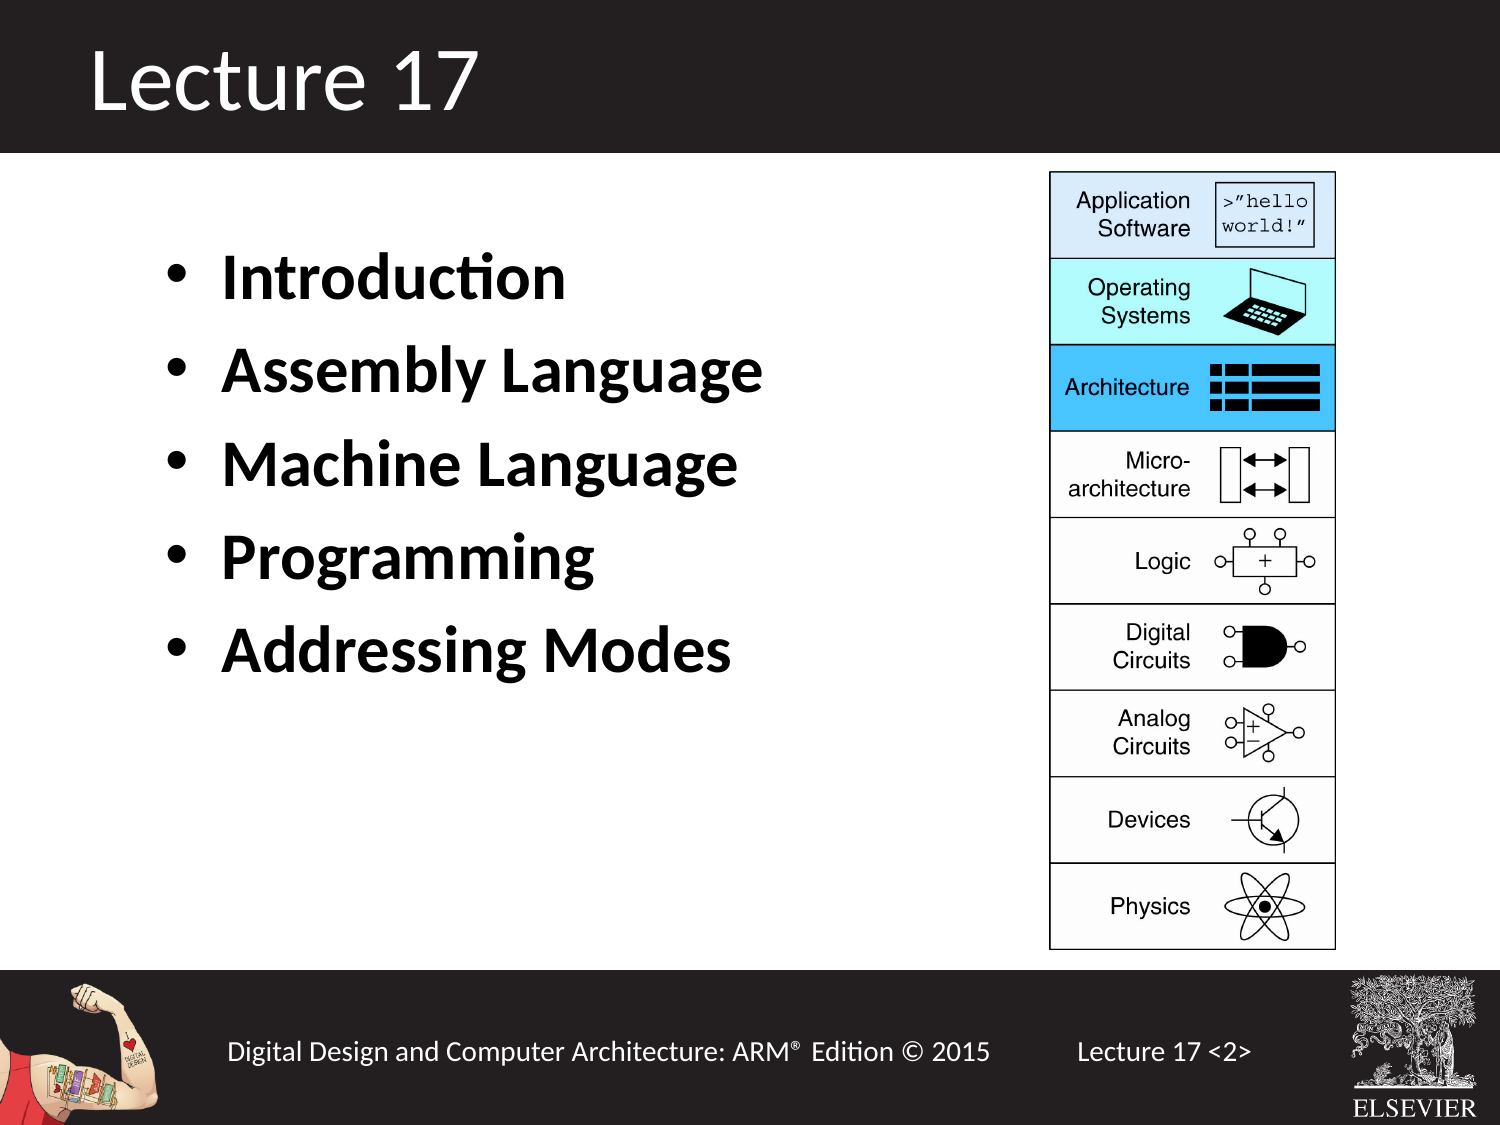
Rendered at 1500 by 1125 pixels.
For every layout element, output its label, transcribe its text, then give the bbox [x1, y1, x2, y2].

picture [0, 979, 163, 1125]
list Introduction Assembly Language Machine Language Programming Addressing Modes [150, 224, 1500, 968]
text_box Lecture 17 [75, 11, 1375, 136]
picture [1049, 169, 1337, 951]
picture [1350, 974, 1477, 1117]
